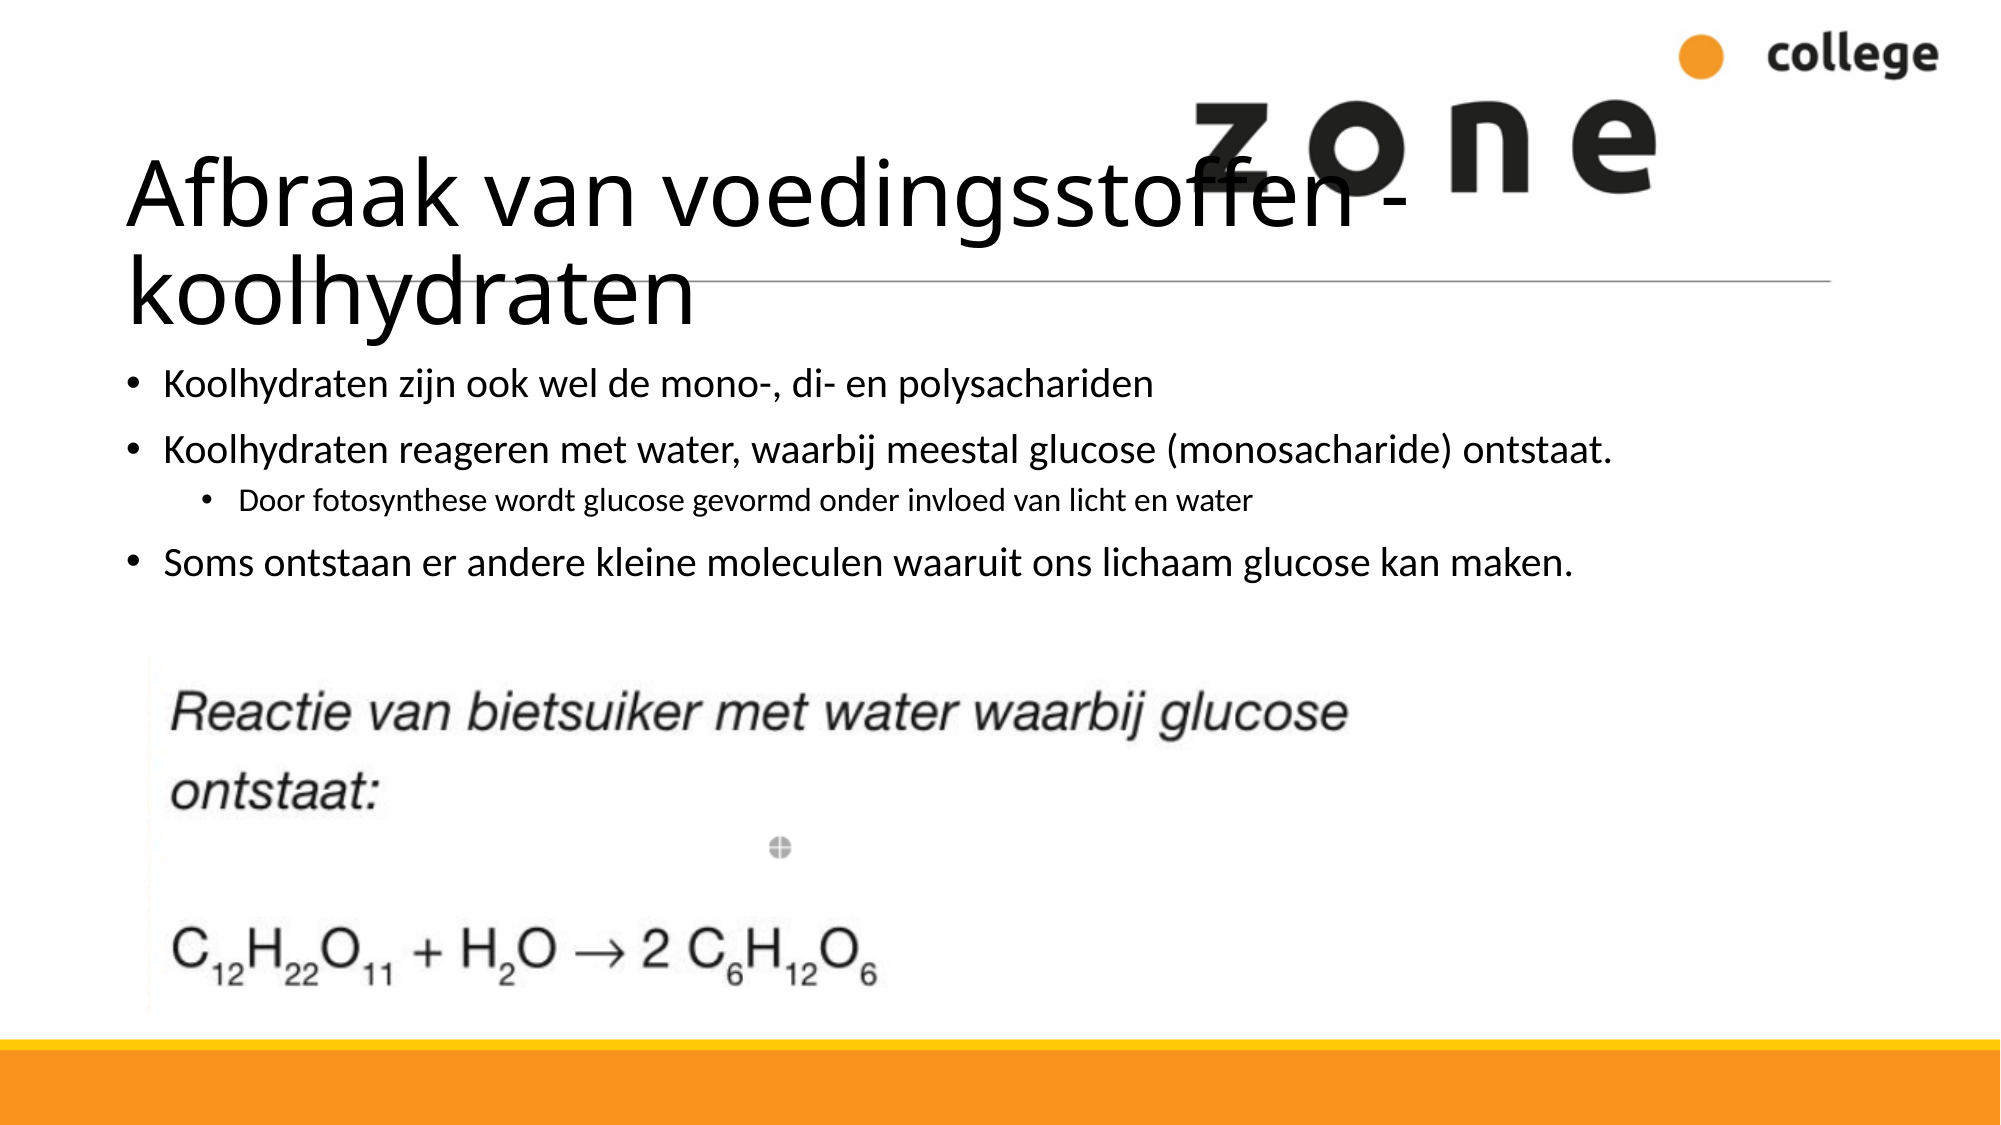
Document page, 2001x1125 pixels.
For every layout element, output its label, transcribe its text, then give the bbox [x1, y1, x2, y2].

title Afbraak van voedingsstoffen - koolhydraten [111, 137, 1837, 355]
list Koolhydraten zijn ook wel de mono-, di- en polysachariden Koolhydraten reageren met water, waarbij meestal glucose (monosacharide) ontstaat. Door fotosynthese wordt glucose gevormd onder invloed van licht en water Soms ontstaan er andere kleine moleculen waaruit ons lichaam glucose kan maken. [111, 354, 1693, 619]
picture [0, 0, 2001, 1125]
